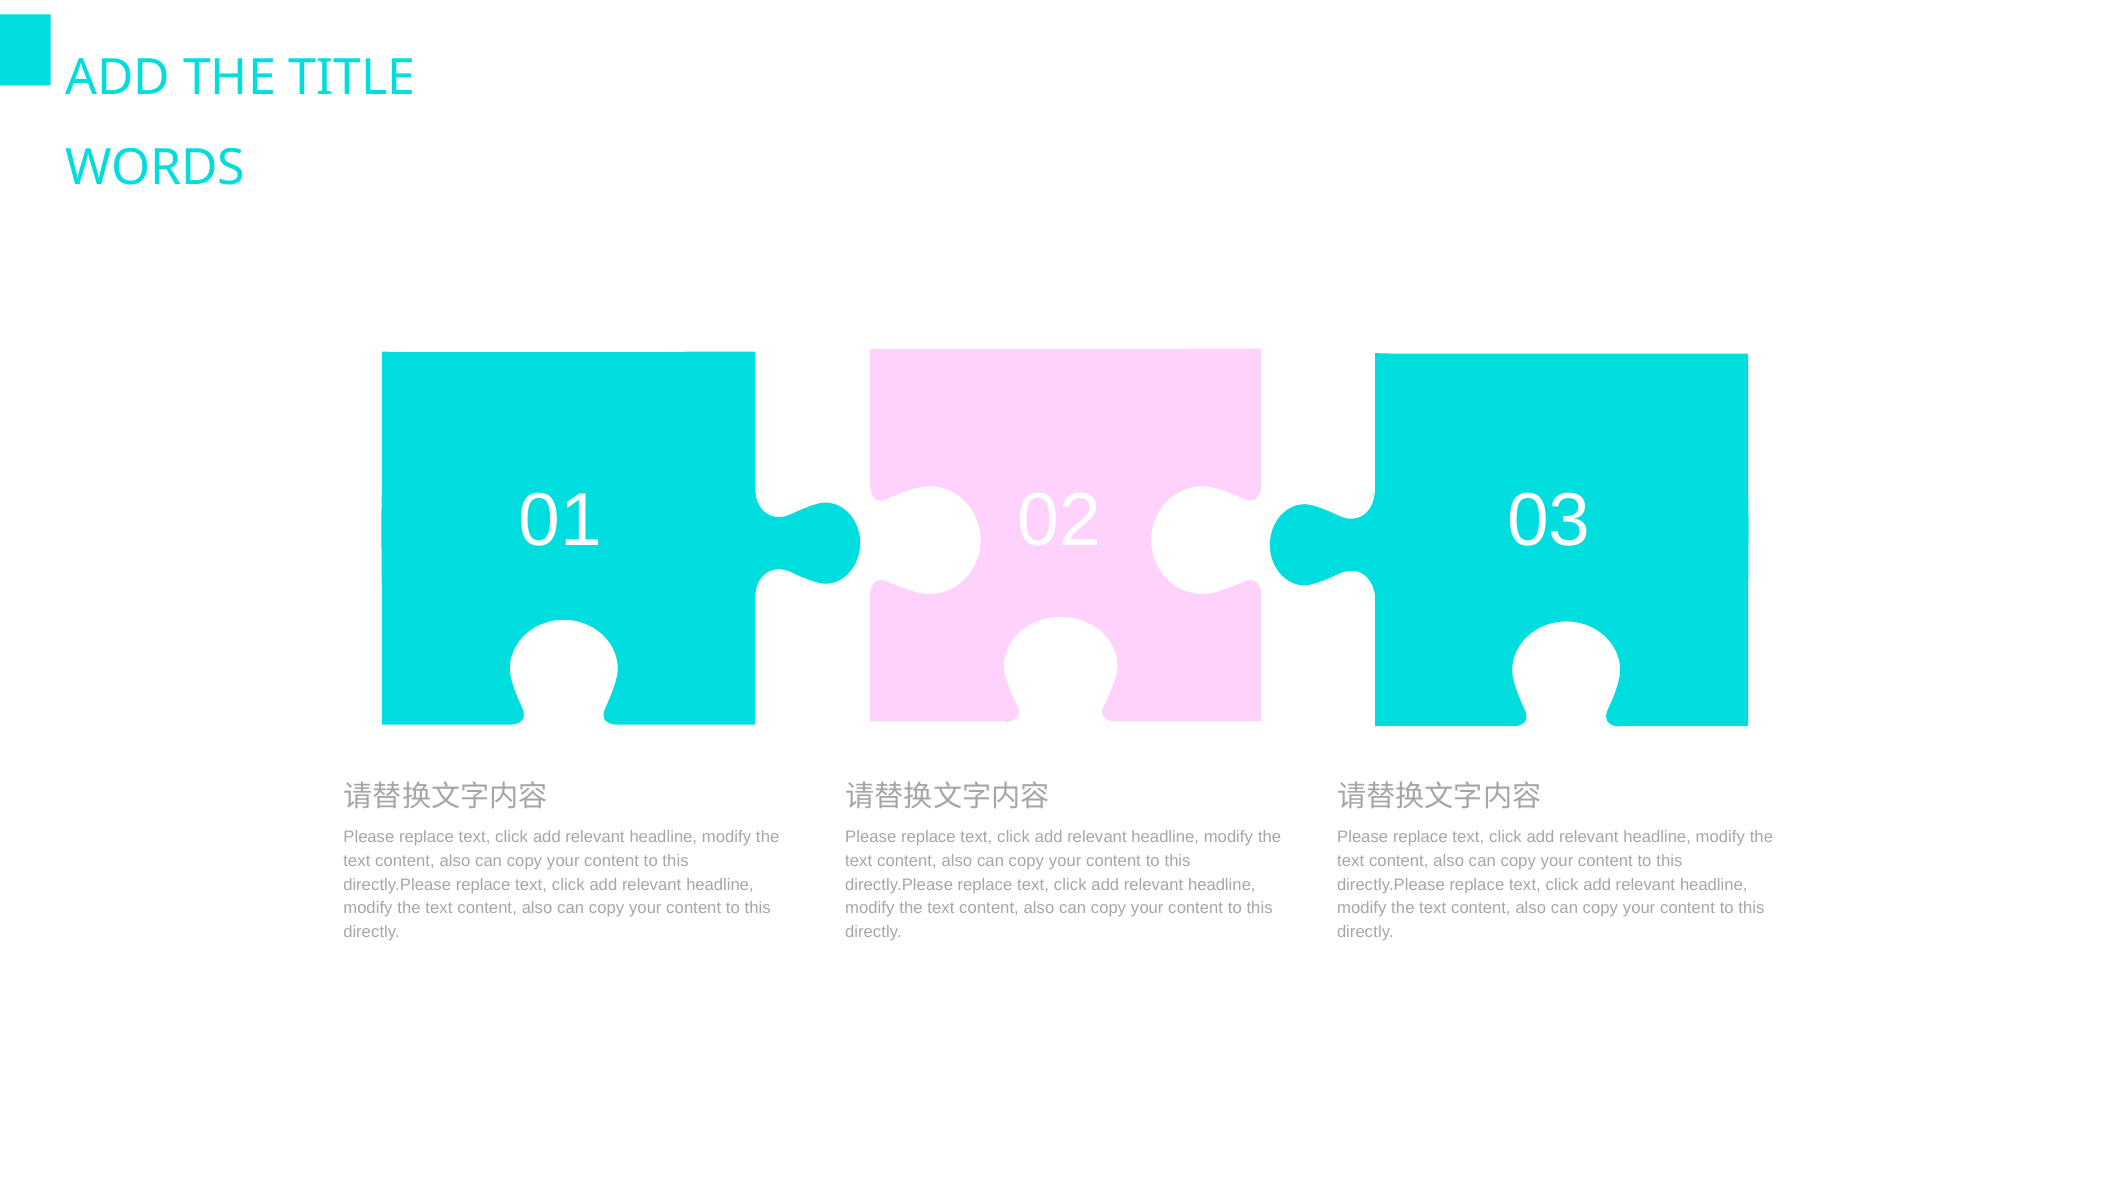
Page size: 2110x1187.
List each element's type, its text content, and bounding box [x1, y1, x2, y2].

text_box ADD THE TITLE WORDS [50, 7, 583, 202]
text_box 请替换文字内容 [1337, 770, 1570, 813]
text_box 01 [503, 463, 638, 568]
text_box Please replace text, click add relevant headline, modify the text content, also can copy your content to this directly.Please replace text, click add relevant headline, modify the text content, also can copy your content to this directly. [1337, 821, 1780, 942]
text_box 请替换文字内容 [845, 770, 1078, 813]
text_box 02 [1002, 463, 1137, 568]
text_box [870, 348, 1262, 723]
text_box [1269, 353, 1749, 727]
text_box Please replace text, click add relevant headline, modify the text content, also can copy your content to this directly.Please replace text, click add relevant headline, modify the text content, also can copy your content to this directly. [845, 821, 1288, 942]
text_box 03 [1492, 463, 1627, 568]
text_box [381, 351, 861, 725]
text_box Please replace text, click add relevant headline, modify the text content, also can copy your content to this directly.Please replace text, click add relevant headline, modify the text content, also can copy your content to this directly. [343, 821, 786, 942]
text_box 请替换文字内容 [343, 770, 576, 813]
